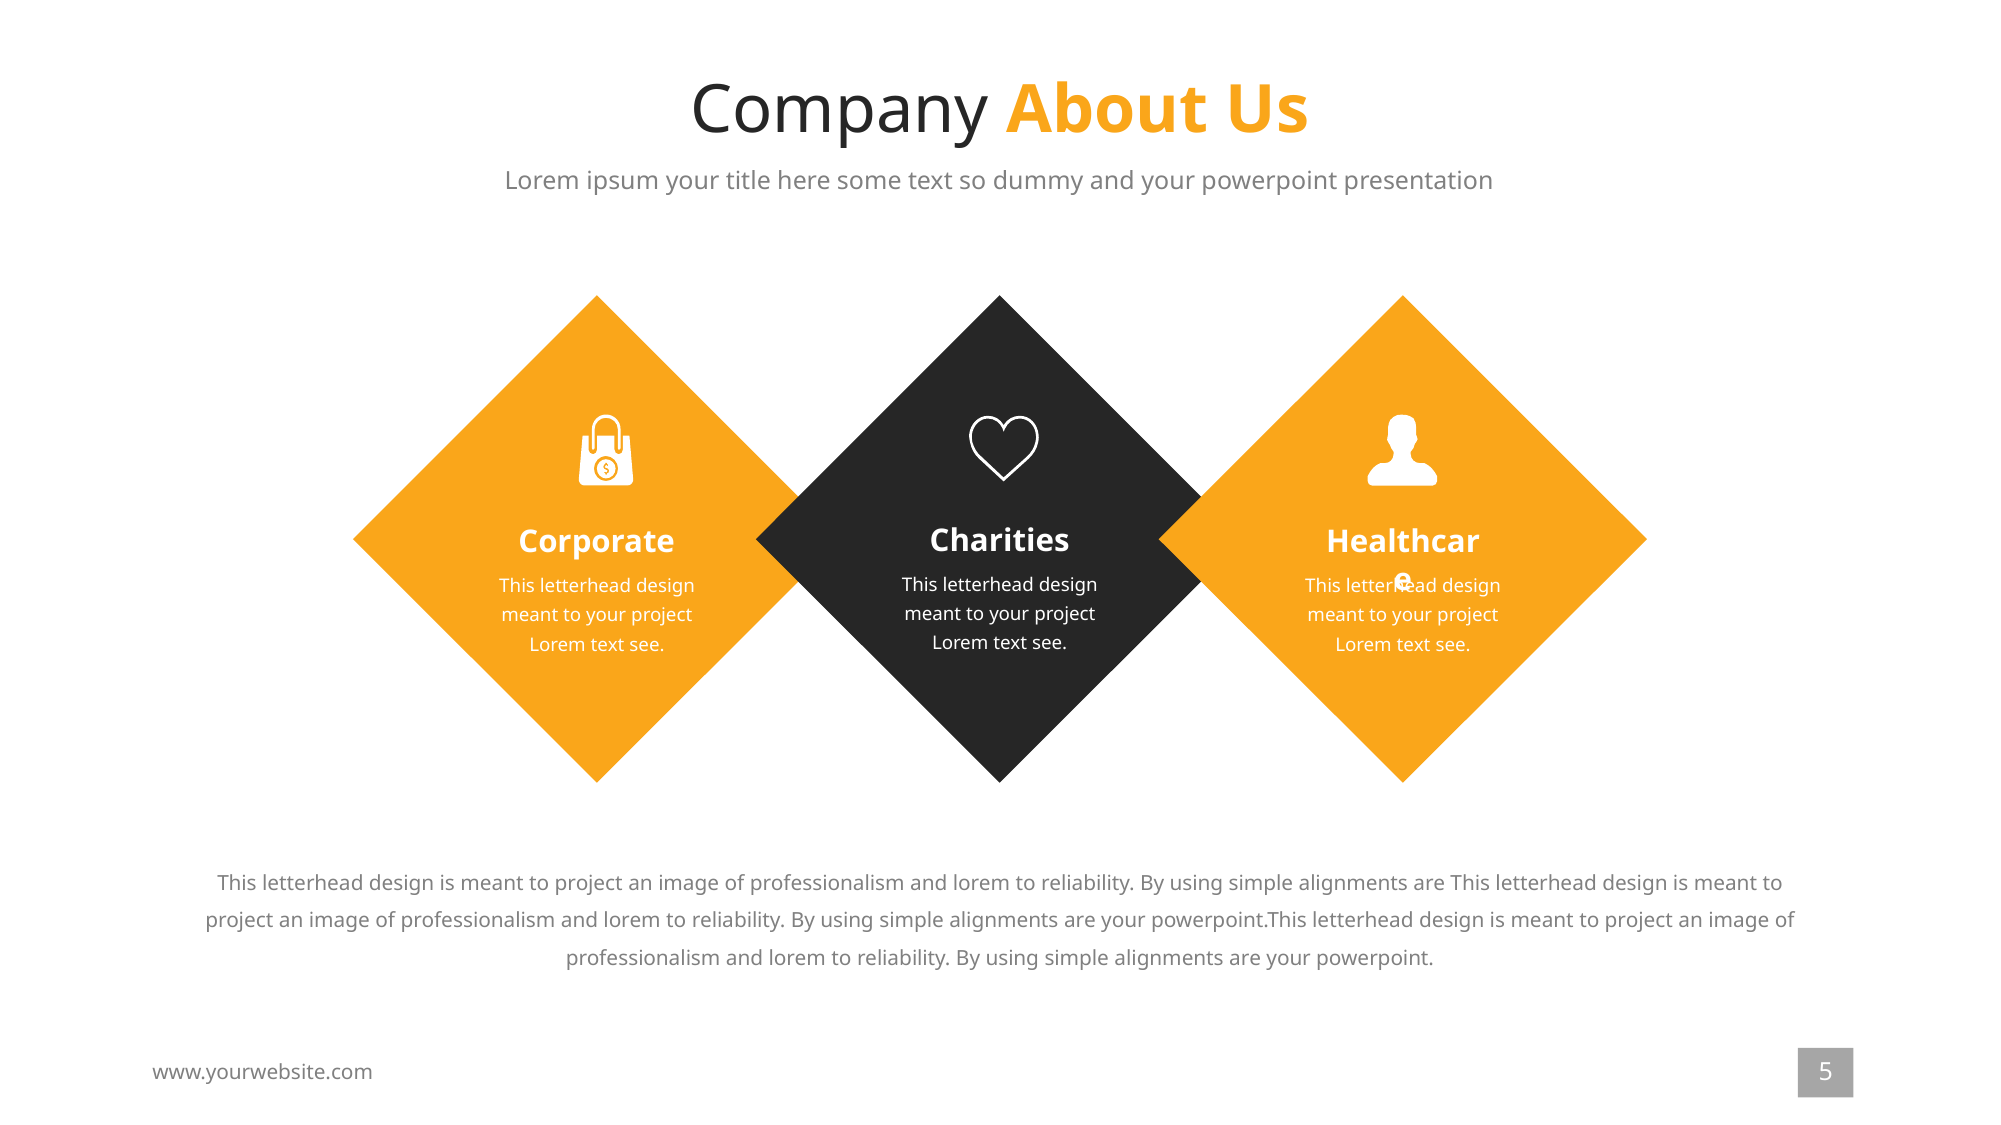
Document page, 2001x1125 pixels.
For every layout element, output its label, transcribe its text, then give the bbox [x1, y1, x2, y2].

slide_number 5 [1788, 1042, 1863, 1103]
list Lorem ipsum your title here some text so dummy and your powerpoint presentation [137, 160, 1863, 207]
text_box This letterhead design is meant to project an image of professionalism and lorem to reliability. By using simple alignments are This letterhead design is meant to project an image of professionalism and lorem to reliability. By using simple alignments are your powerpoint.This letterhead design is meant to project an image of professionalism and lorem to reliability. By using simple alignments are your powerpoint. [186, 859, 1814, 966]
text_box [352, 295, 1648, 783]
footer www.yourwebsite.com [137, 1042, 415, 1103]
title Company About Us [137, 55, 1863, 160]
